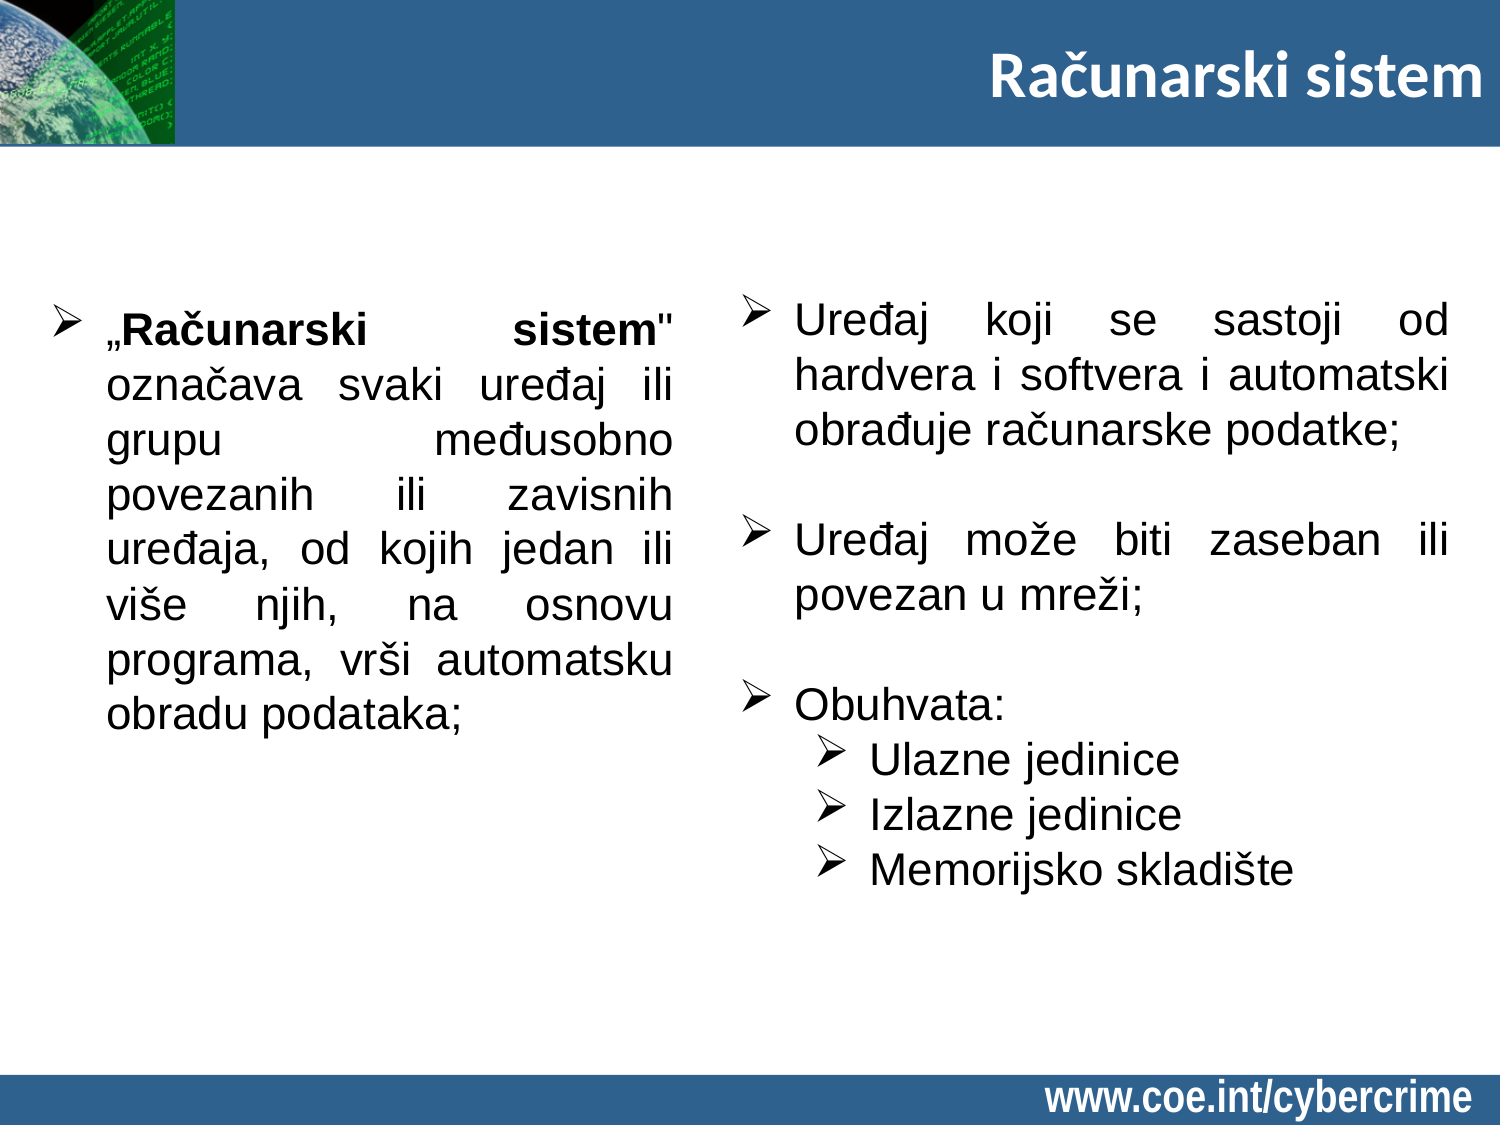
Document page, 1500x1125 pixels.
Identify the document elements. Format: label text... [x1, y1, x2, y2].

text_box Uređaj koji se sastoji od hardvera i softvera i automatski obrađuje računarske podatke; Uređaj može biti zaseban ili povezan u mreži; Obuhvata: Ulazne jedinice Izlazne jedinice Memorijsko skladište [723, 282, 1465, 902]
text_box [0, 1073, 1030, 1125]
text_box www.coe.int/cybercrime [1030, 1059, 1500, 1125]
text_box „Računarski sistem" označava svaki uređaj ili grupu međusobno povezanih ili zavisnih uređaja, od kojih jedan ili više njih, na osnovu programa, vrši automatsku obradu podataka; [34, 291, 689, 747]
text_box Računarski sistem [177, 0, 1500, 149]
picture [0, 0, 175, 144]
